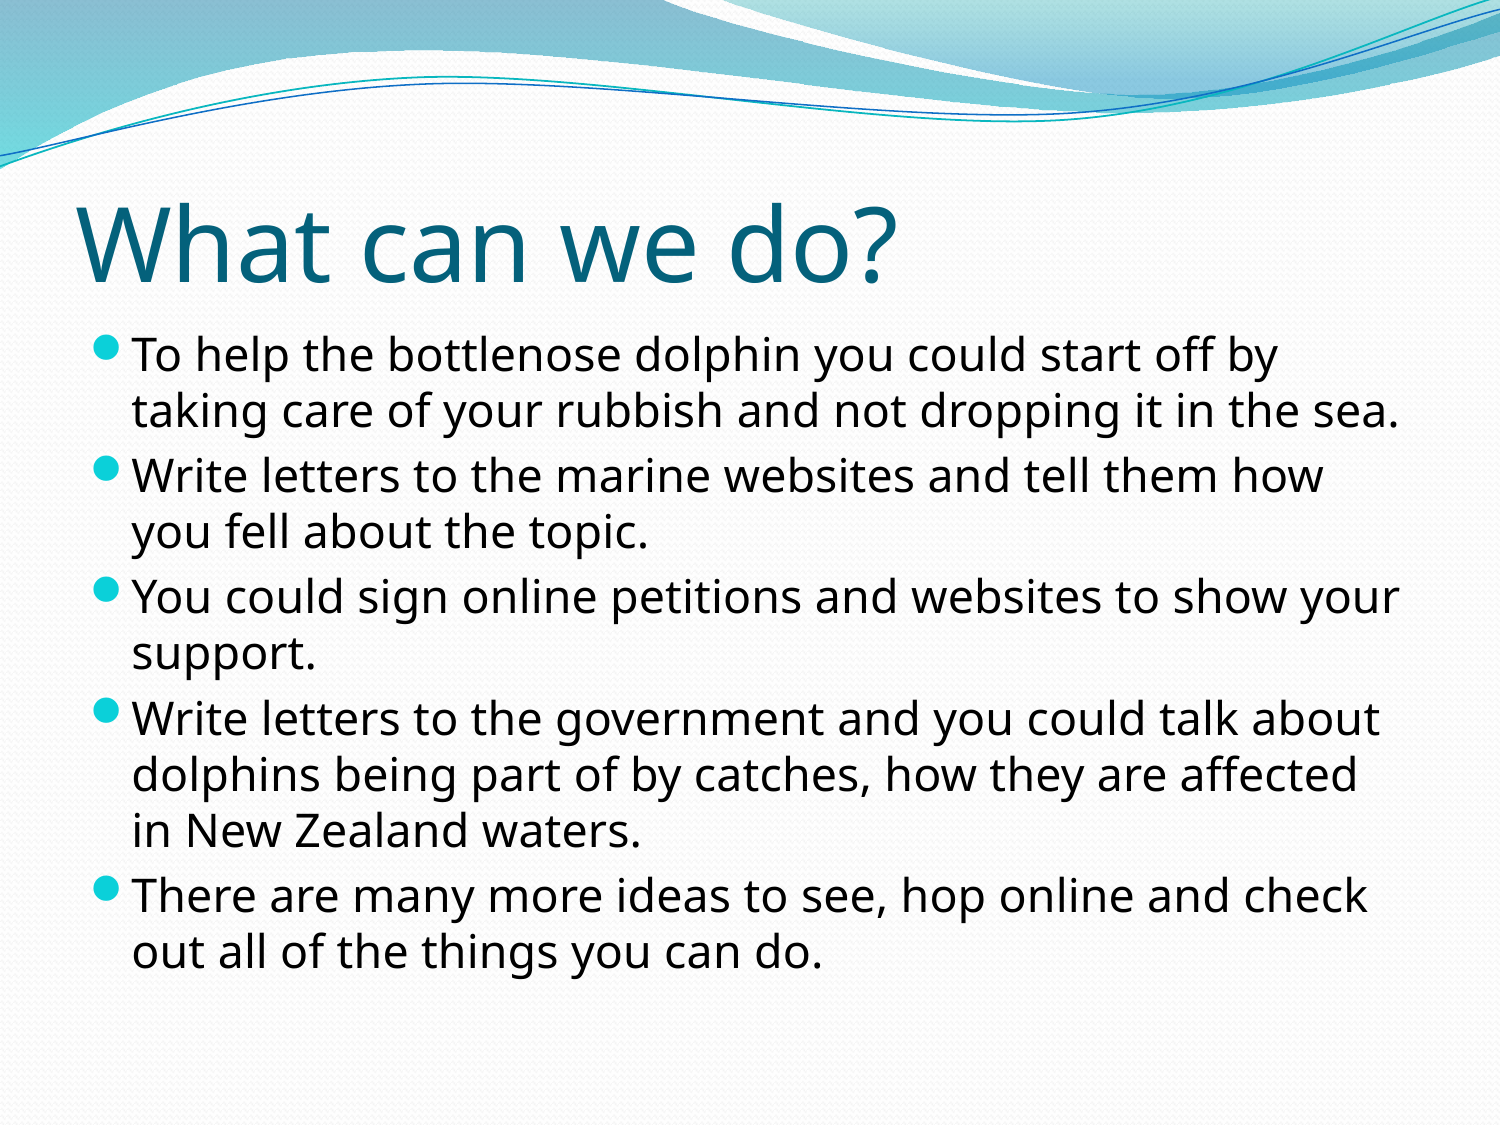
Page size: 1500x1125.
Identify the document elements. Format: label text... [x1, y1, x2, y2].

title What can we do? [75, 115, 1425, 303]
list To help the bottlenose dolphin you could start off by taking care of your rubbish and not dropping it in the sea. Write letters to the marine websites and tell them how you fell about the topic. You could sign online petitions and websites to show your support. Write letters to the government and you could talk about dolphins being part of by catches, how they are affected in New Zealand waters. There are many more ideas to see, hop online and check out all of the things you can do. [75, 317, 1425, 1038]
